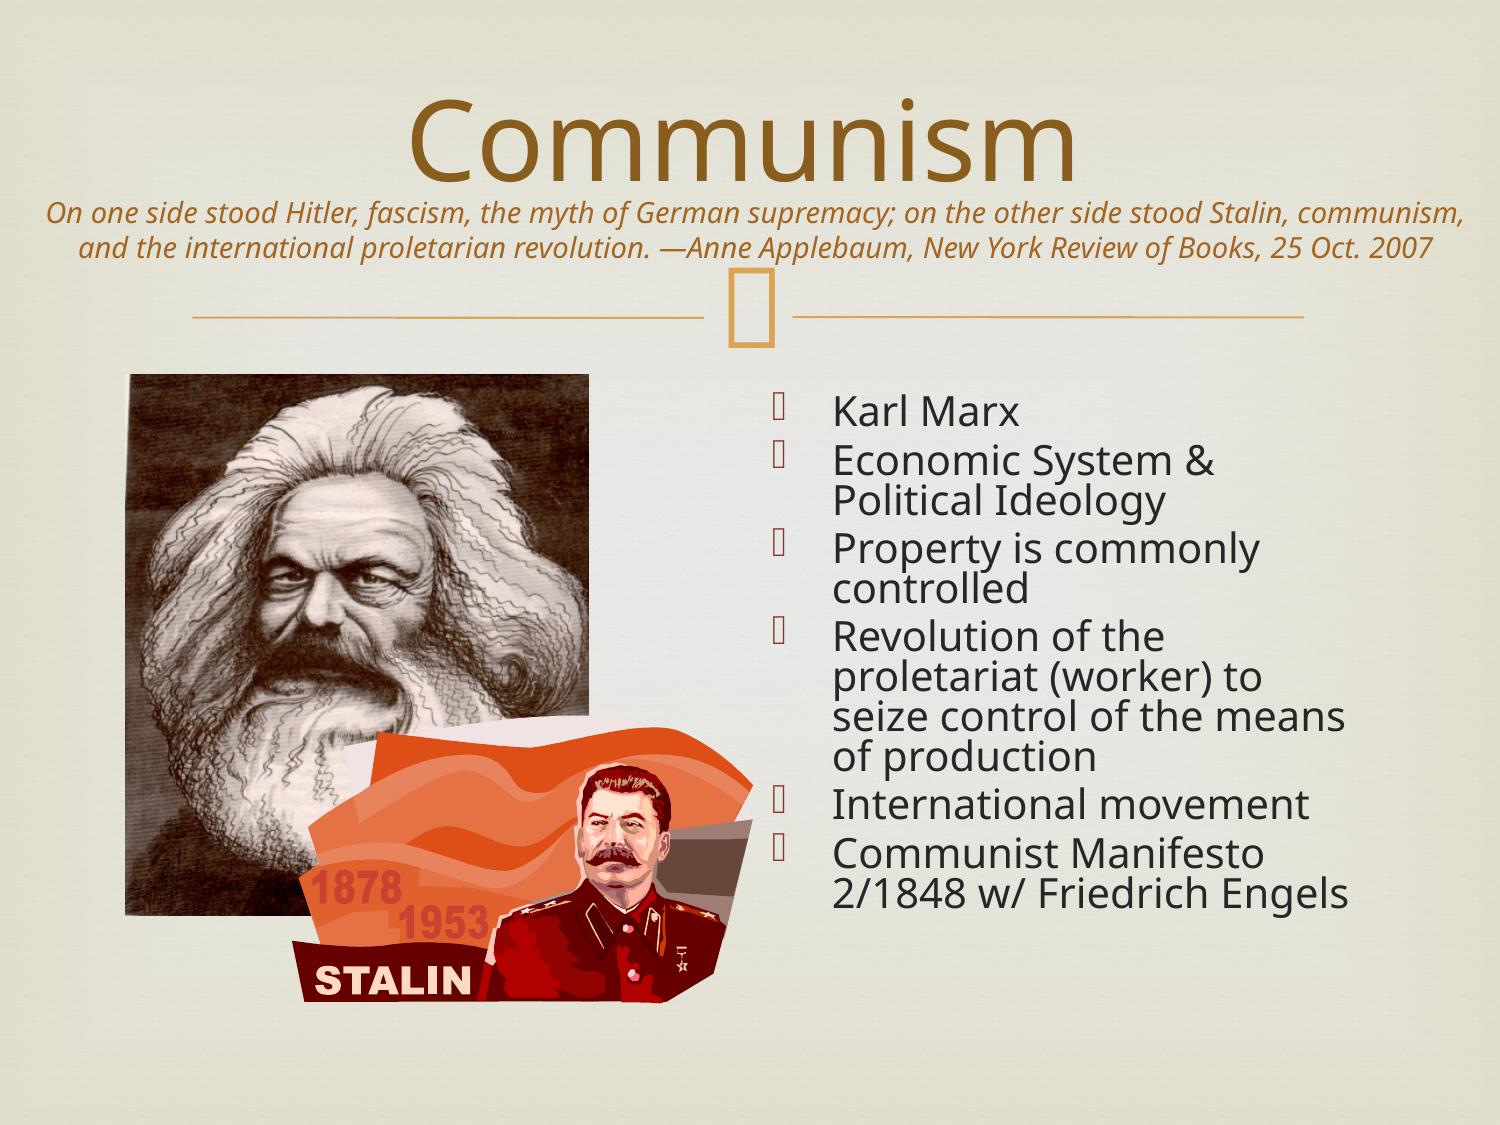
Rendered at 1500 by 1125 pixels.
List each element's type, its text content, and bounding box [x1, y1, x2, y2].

picture [291, 711, 757, 1007]
text_box On one side stood Hitler, fascism, the myth of German supremacy; on the other side stood Stalin, communism, and the international proletarian revolution. —Anne Applebaum, New York Review of Books, 25 Oct. 2007 [12, 187, 1500, 273]
title Communism [107, 50, 1380, 187]
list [124, 374, 589, 917]
list Karl Marx Economic System & Political Ideology Property is commonly controlled Revolution of the proletariat (worker) to seize control of the means of production International movement Communist Manifesto 2/1848 w/ Friedrich Engels [756, 387, 1381, 1024]
